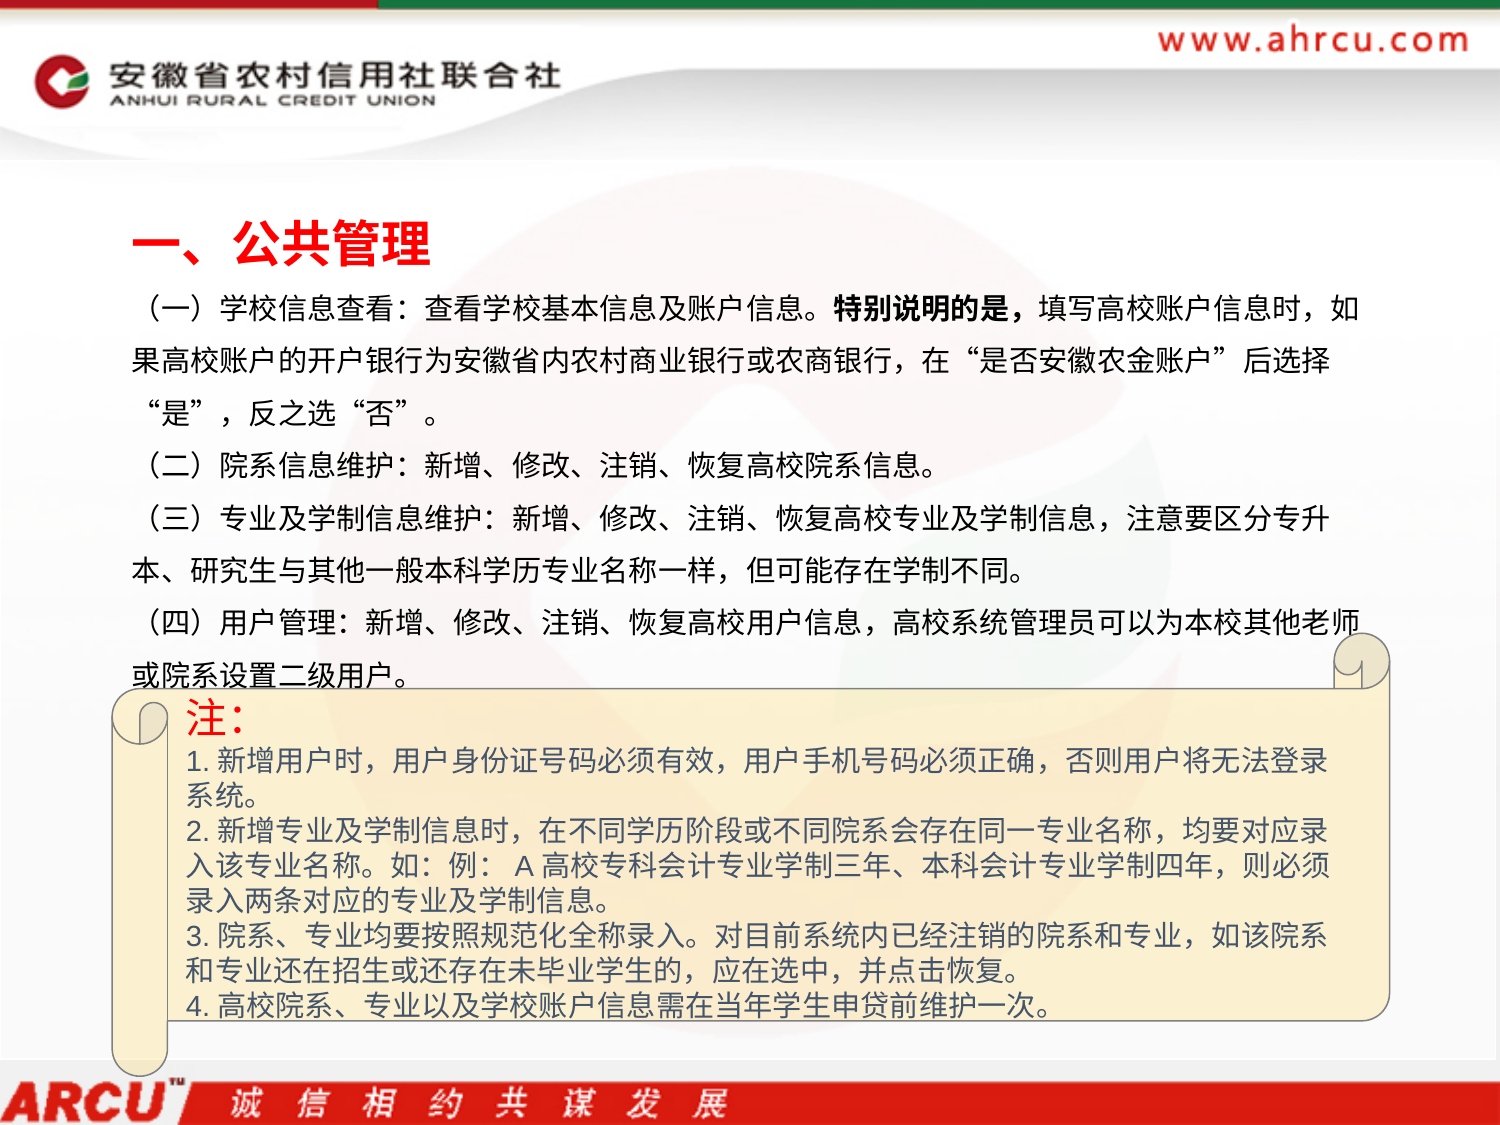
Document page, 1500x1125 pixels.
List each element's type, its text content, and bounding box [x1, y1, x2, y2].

text_box [1334, 633, 1390, 1021]
text_box 注： 1.新增用户时，用户身份证号码必须有效，用户手机号码必须正确，否则用户将无法登录系统。 2.新增专业及学制信息时，在不同学历阶段或不同院系会存在同一专业名称，均要对应录入该专业名称。如：例：A高校专科会计专业学制三年、本科会计专业学制四年，则必须录入两条对应的专业及学制信息。 3.院系、专业均要按照规范化全称录入。对目前系统内已经注销的院系和专业，如该院系和专业还在招生或还存在未毕业学生的，应在选中，并点击恢复。 4.高校院系、专业以及学校账户信息需在当年学生申贷前维护一次。 [171, 680, 1361, 1030]
text_box [112, 688, 171, 1077]
text_box 一、公共管理 （一）学校信息查看：查看学校基本信息及账户信息。特别说明的是，填写高校账户信息时，如果高校账户的开户银行为安徽省内农村商业银行或农商银行，在“是否安徽农金账户”后选择“是”，反之选“否”。 （二）院系信息维护：新增、修改、注销、恢复高校院系信息。 （三）专业及学制信息维护：新增、修改、注销、恢复高校专业及学制信息，注意要区分专升本、研究生与其他一般本科学历专业名称一样，但可能存在学制不同。 （四）用户管理：新增、修改、注销、恢复高校用户信息，高校系统管理员可以为本校其他老师或院系设置二级用户。 [117, 211, 1395, 1025]
picture [0, 0, 1500, 1125]
